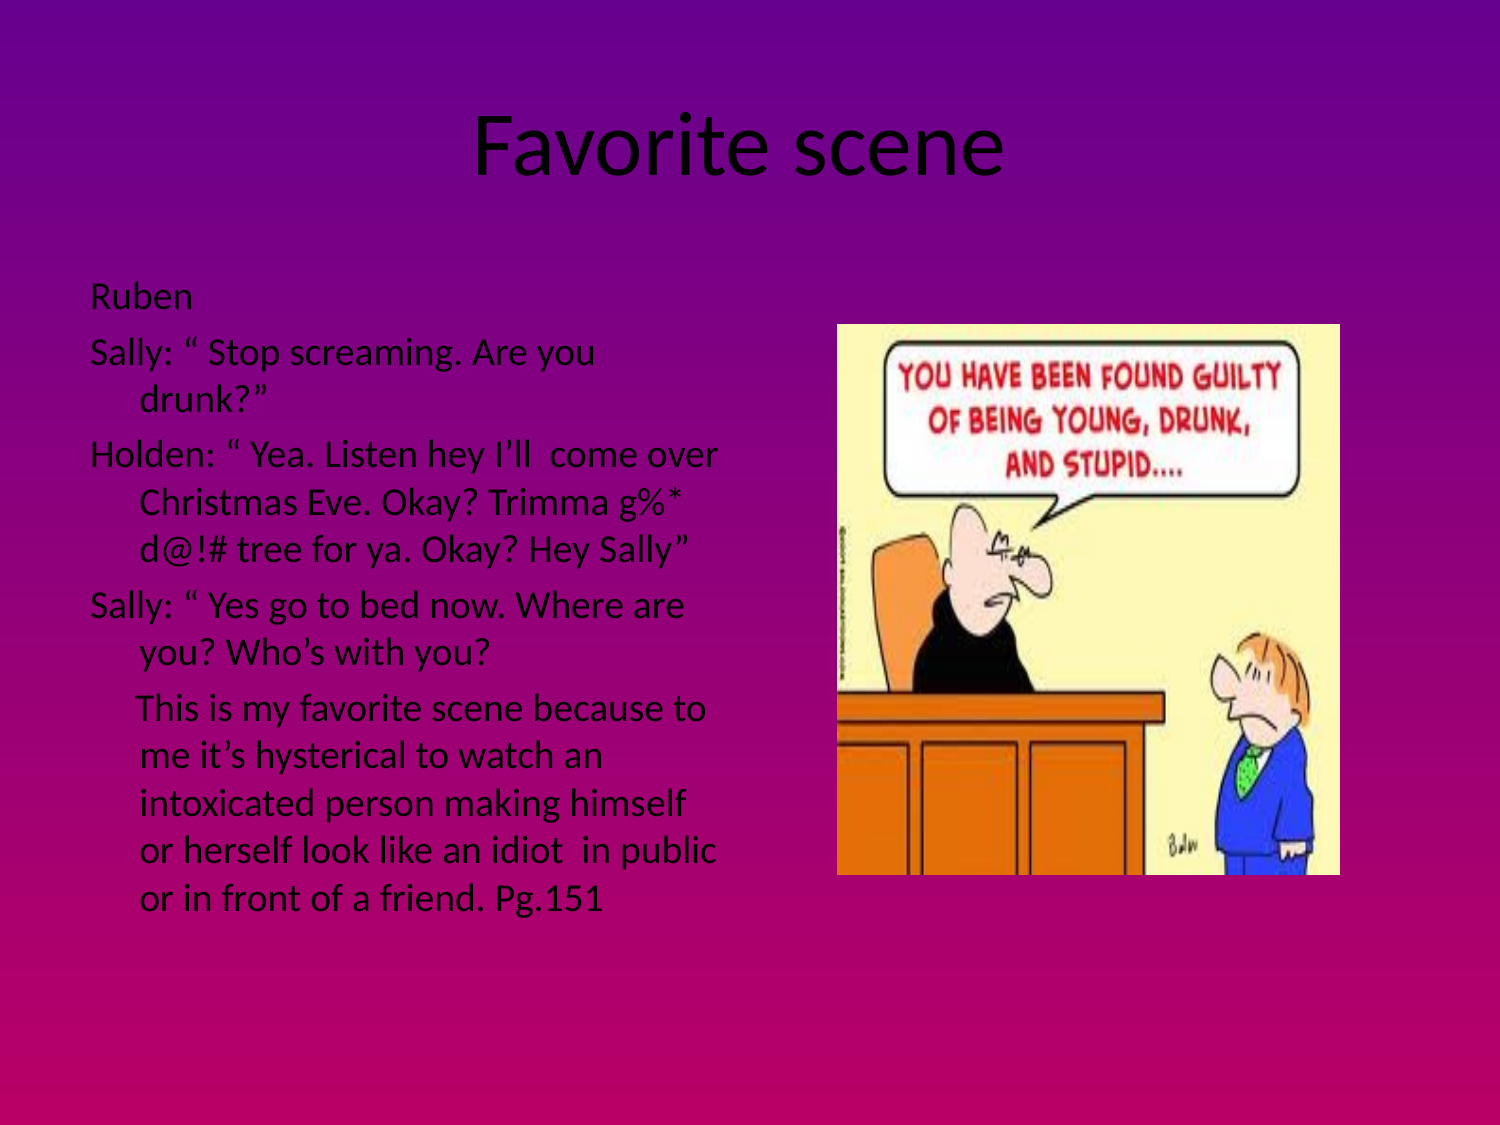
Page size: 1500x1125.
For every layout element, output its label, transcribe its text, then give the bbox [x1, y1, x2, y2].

list Ruben Sally: “ Stop screaming. Are you drunk?” Holden: “ Yea. Listen hey I’ll come over Christmas Eve. Okay? Trimma g%* d@!# tree for ya. Okay? Hey Sally” Sally: “ Yes go to bed now. Where are you? Who’s with you? This is my favorite scene because to me it’s hysterical to watch an intoxicated person making himself or herself look like an idiot in public or in front of a friend. Pg.151 [74, 262, 738, 1006]
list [837, 324, 1340, 876]
title Favorite scene [74, 44, 1426, 233]
